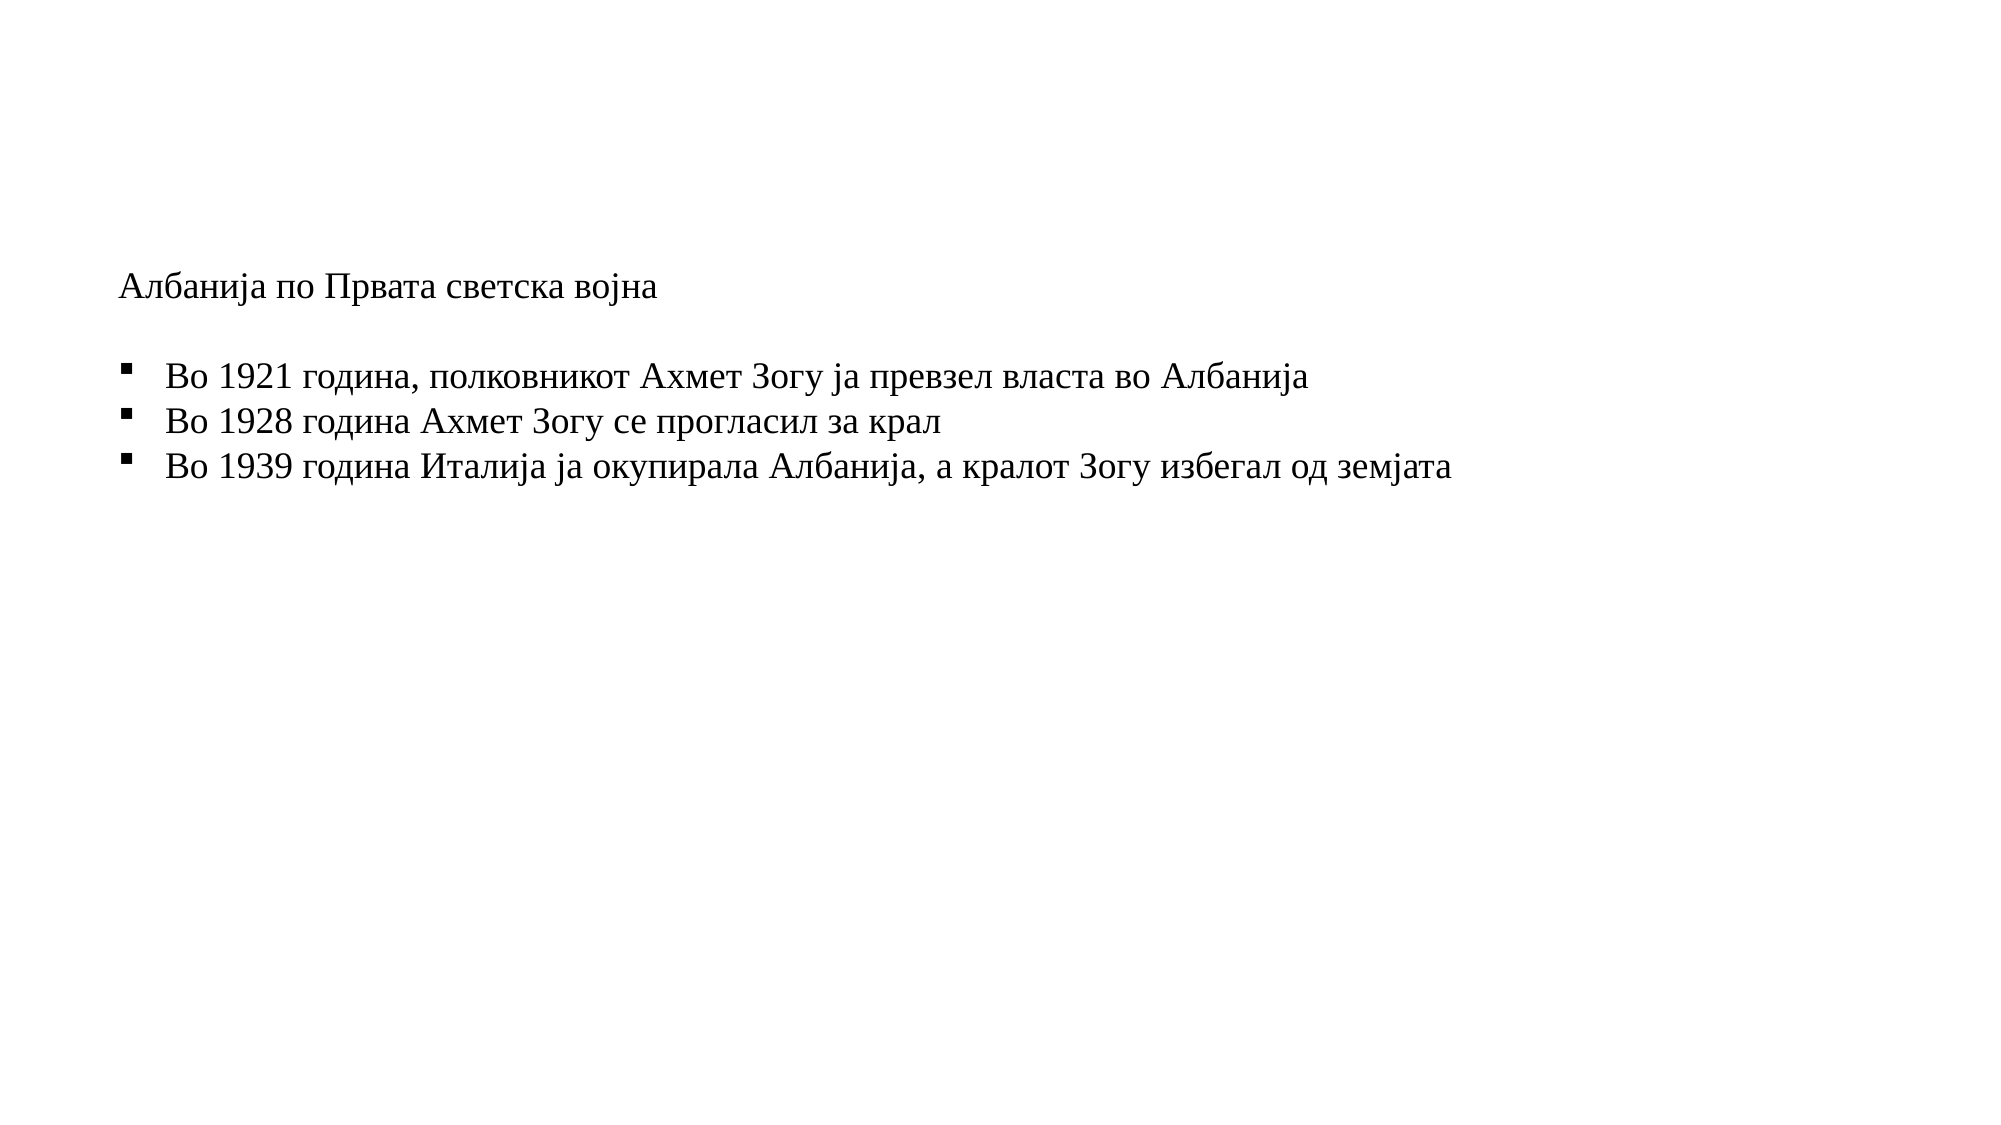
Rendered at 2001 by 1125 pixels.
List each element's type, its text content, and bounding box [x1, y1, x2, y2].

text_box Албанија по Првата светска војна Во 1921 година, полковникот Ахмет Зогу ја превзел власта во Албанија Во 1928 година Ахмет Зогу се прогласил за крал Во 1939 година Италија ја окупирала Албанија, а кралот Зогу избегал од земјата [103, 254, 1469, 494]
